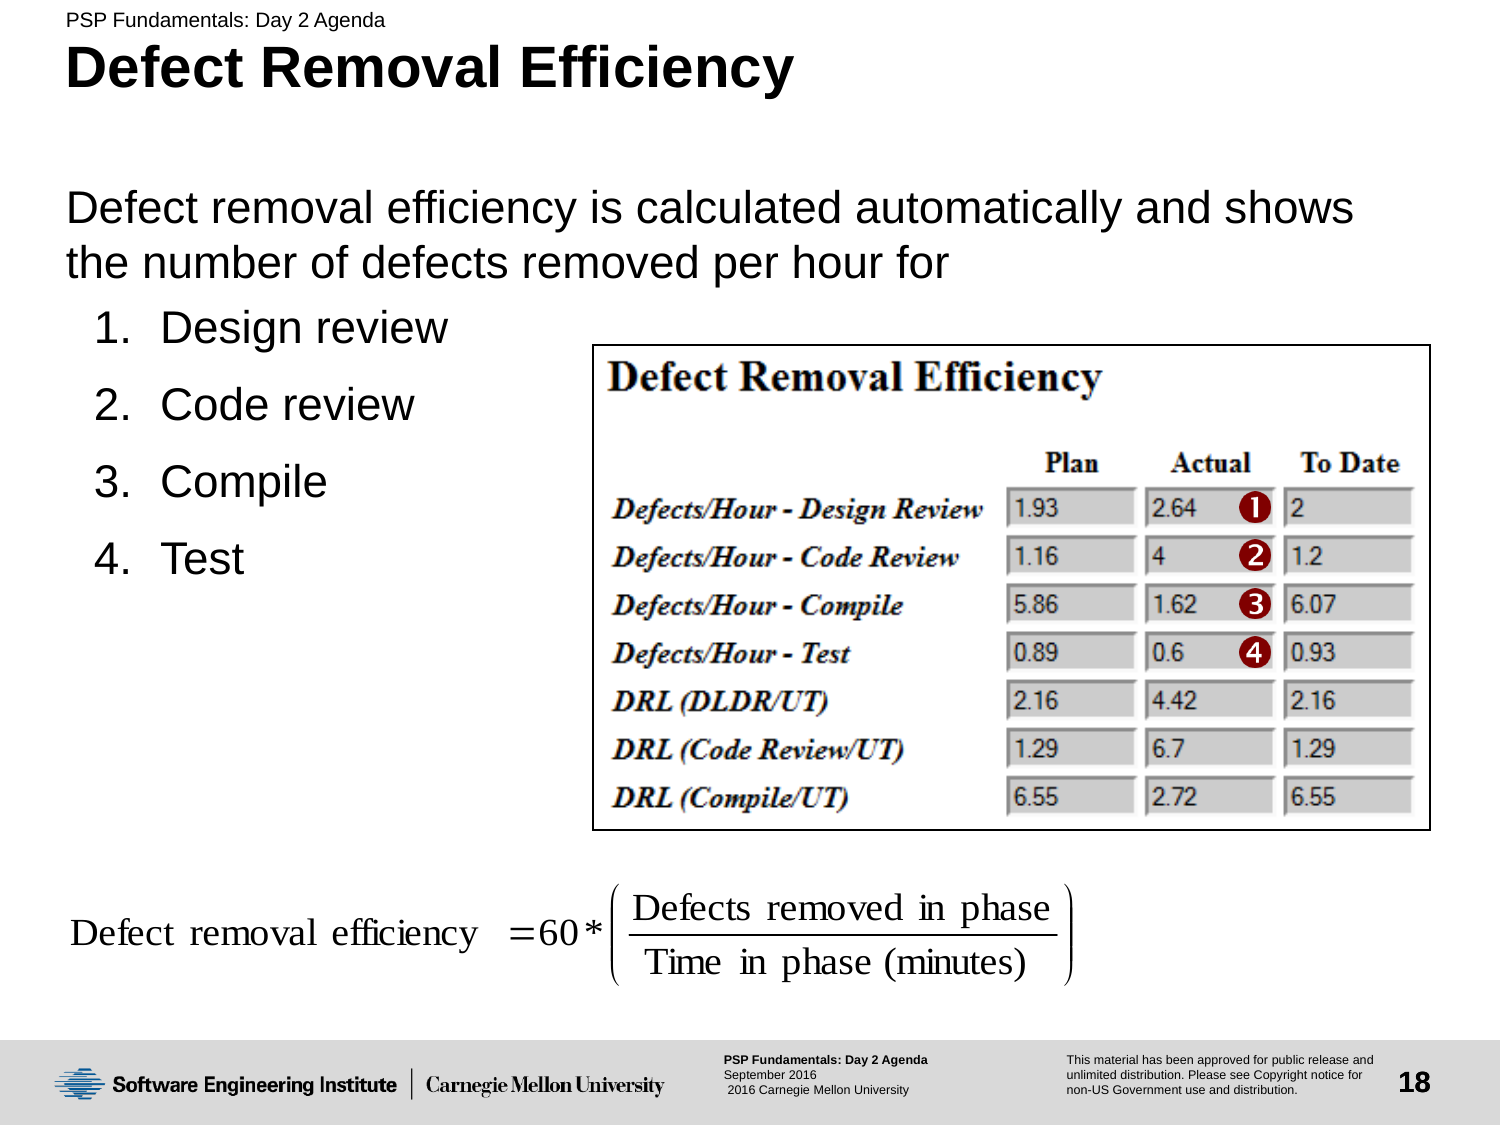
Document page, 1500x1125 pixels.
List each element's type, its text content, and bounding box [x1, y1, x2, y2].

title Defect Removal Efficiency [65, 37, 1430, 148]
list Defect removal efficiency is calculated automatically and shows the number of defects removed per hour for Design review Code review Compile Test [65, 177, 1431, 1000]
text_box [593, 345, 1430, 830]
picture [46, 1061, 673, 1104]
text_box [63, 877, 1081, 991]
